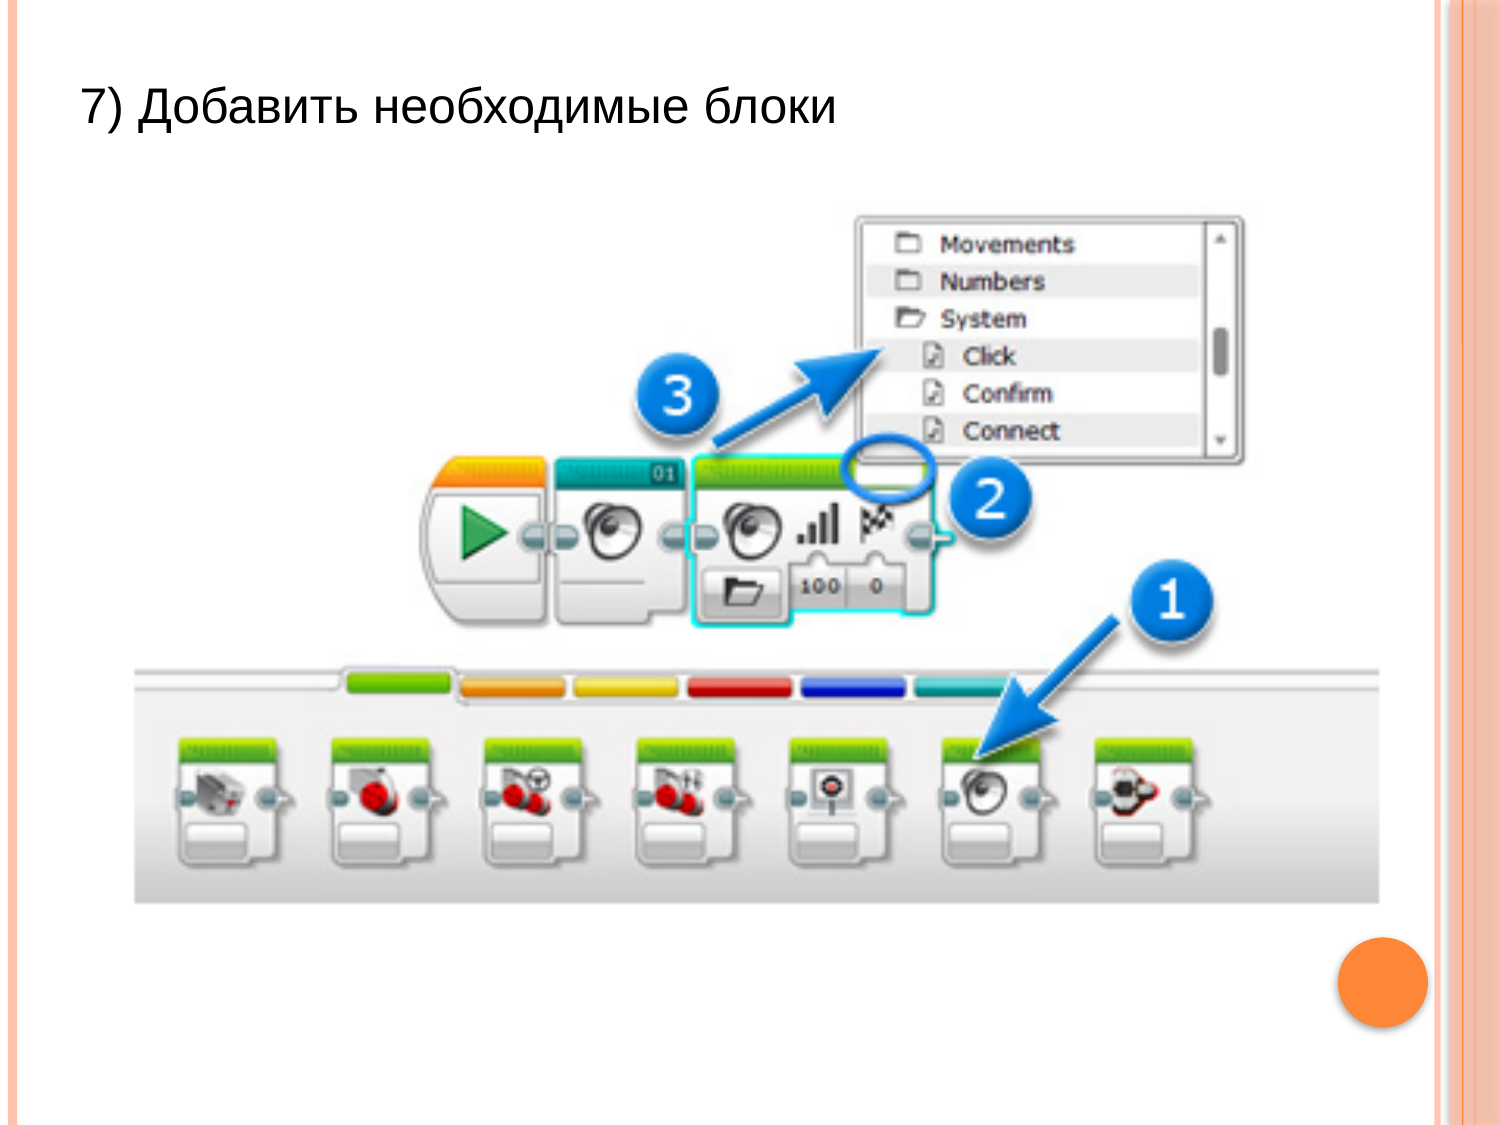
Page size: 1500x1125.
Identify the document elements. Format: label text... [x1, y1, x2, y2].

picture [123, 160, 1400, 918]
list 7) Добавить необходимые блоки [64, 66, 1290, 166]
